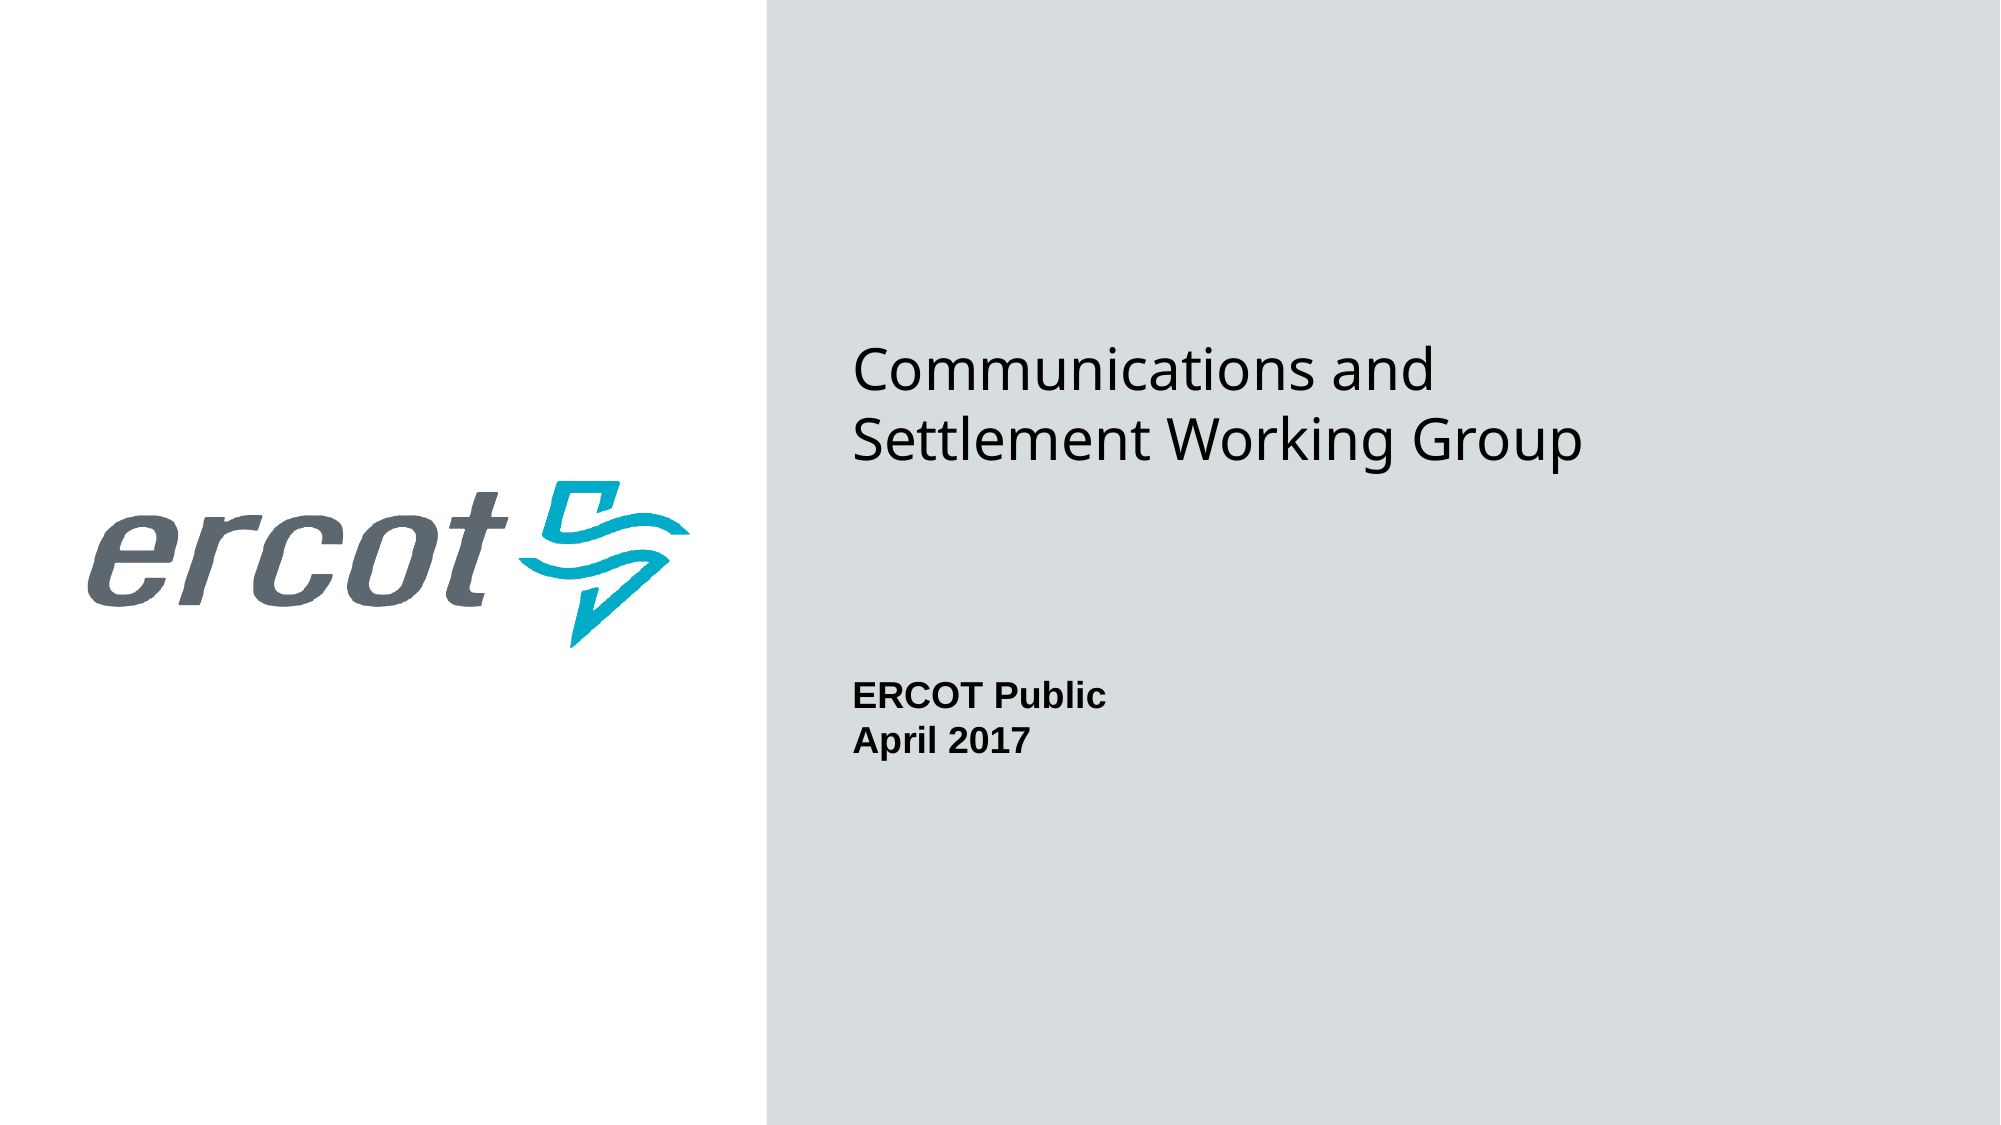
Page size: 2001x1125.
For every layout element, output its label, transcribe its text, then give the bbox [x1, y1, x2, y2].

text_box Communications and Settlement Working Group ERCOT Public April 2017 [837, 324, 1764, 769]
picture [75, 471, 700, 654]
